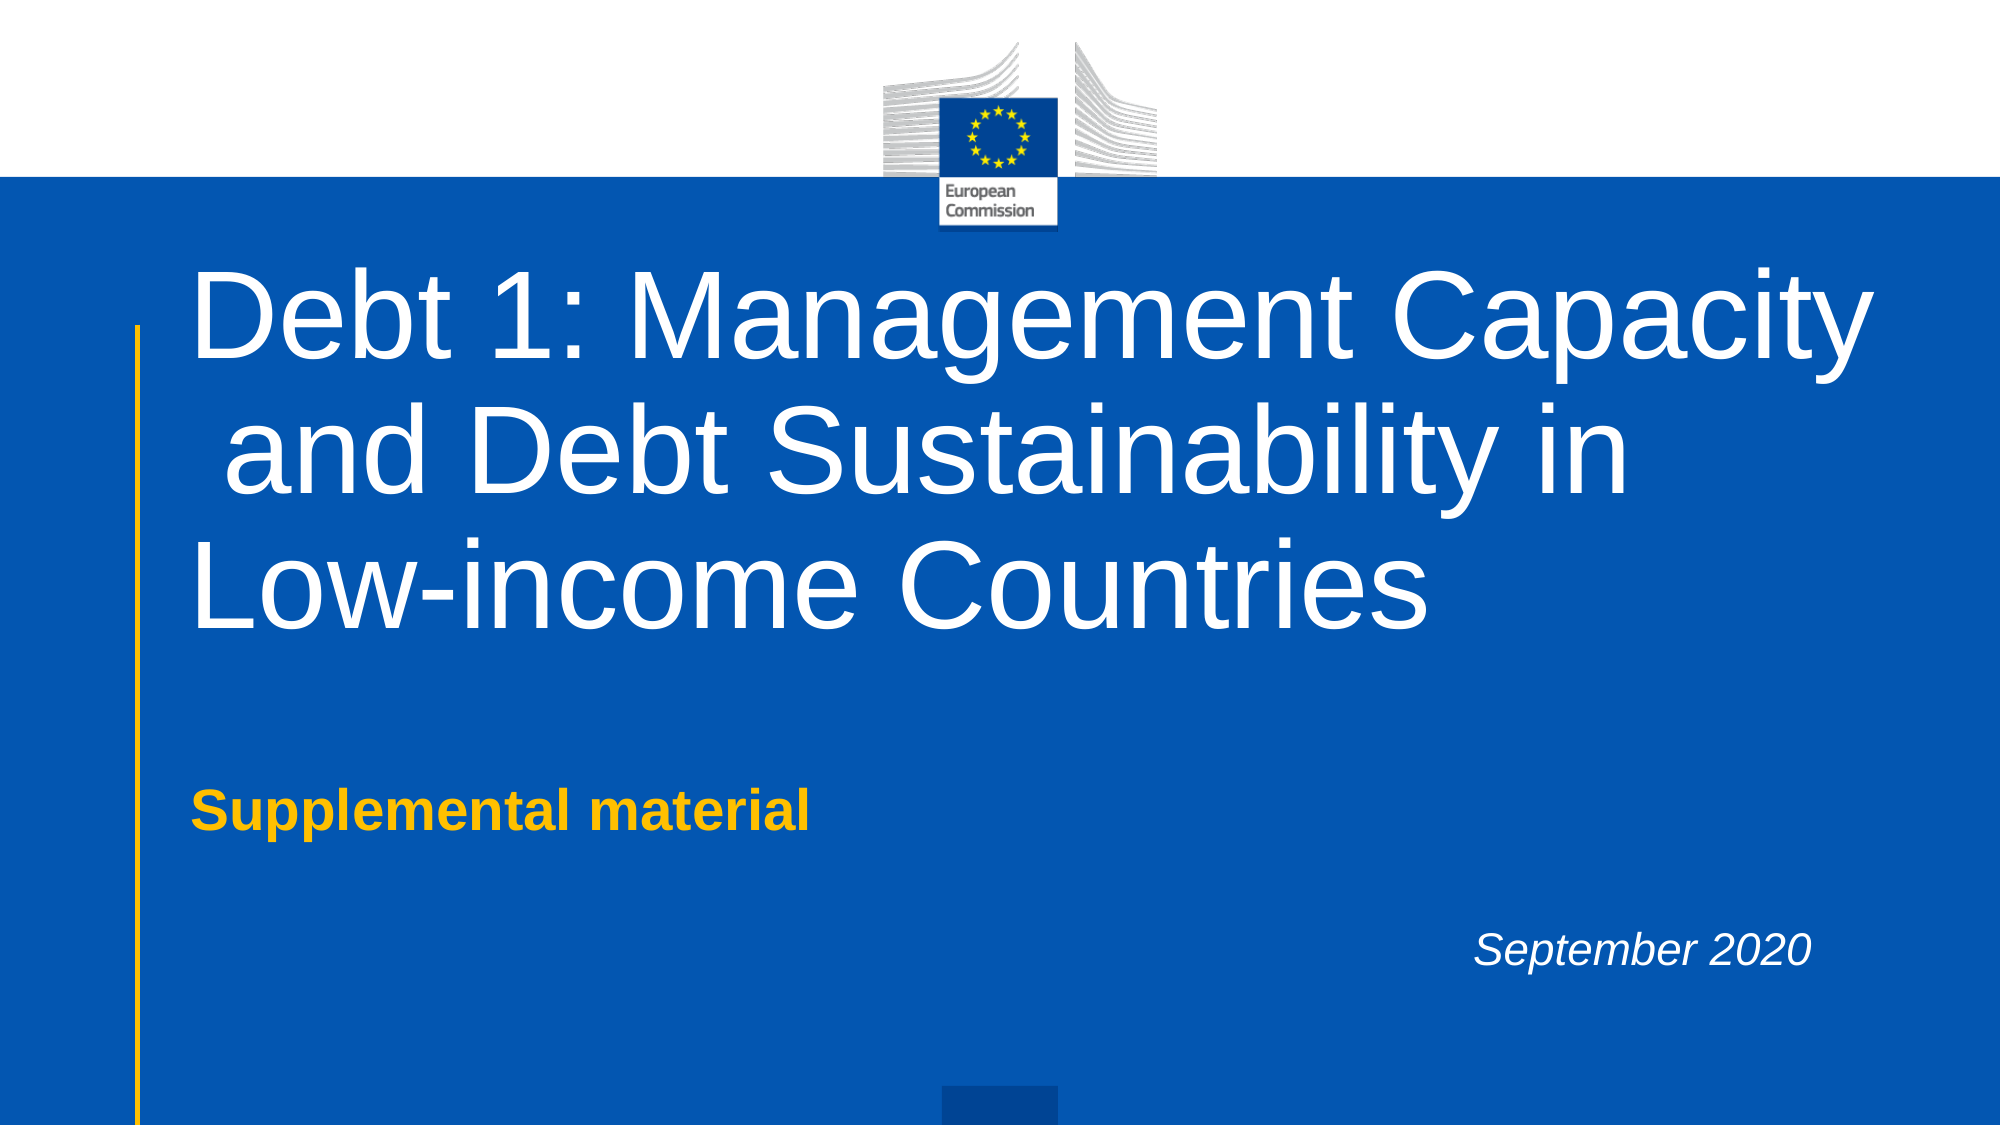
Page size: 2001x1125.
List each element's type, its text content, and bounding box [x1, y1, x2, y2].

list September 2020 [999, 911, 1827, 999]
picture [883, 42, 1157, 232]
title Debt 1: Management Capacity and Debt Sustainability in Low-income Countries [173, 242, 1981, 641]
subtitle Supplemental material [175, 764, 1827, 912]
